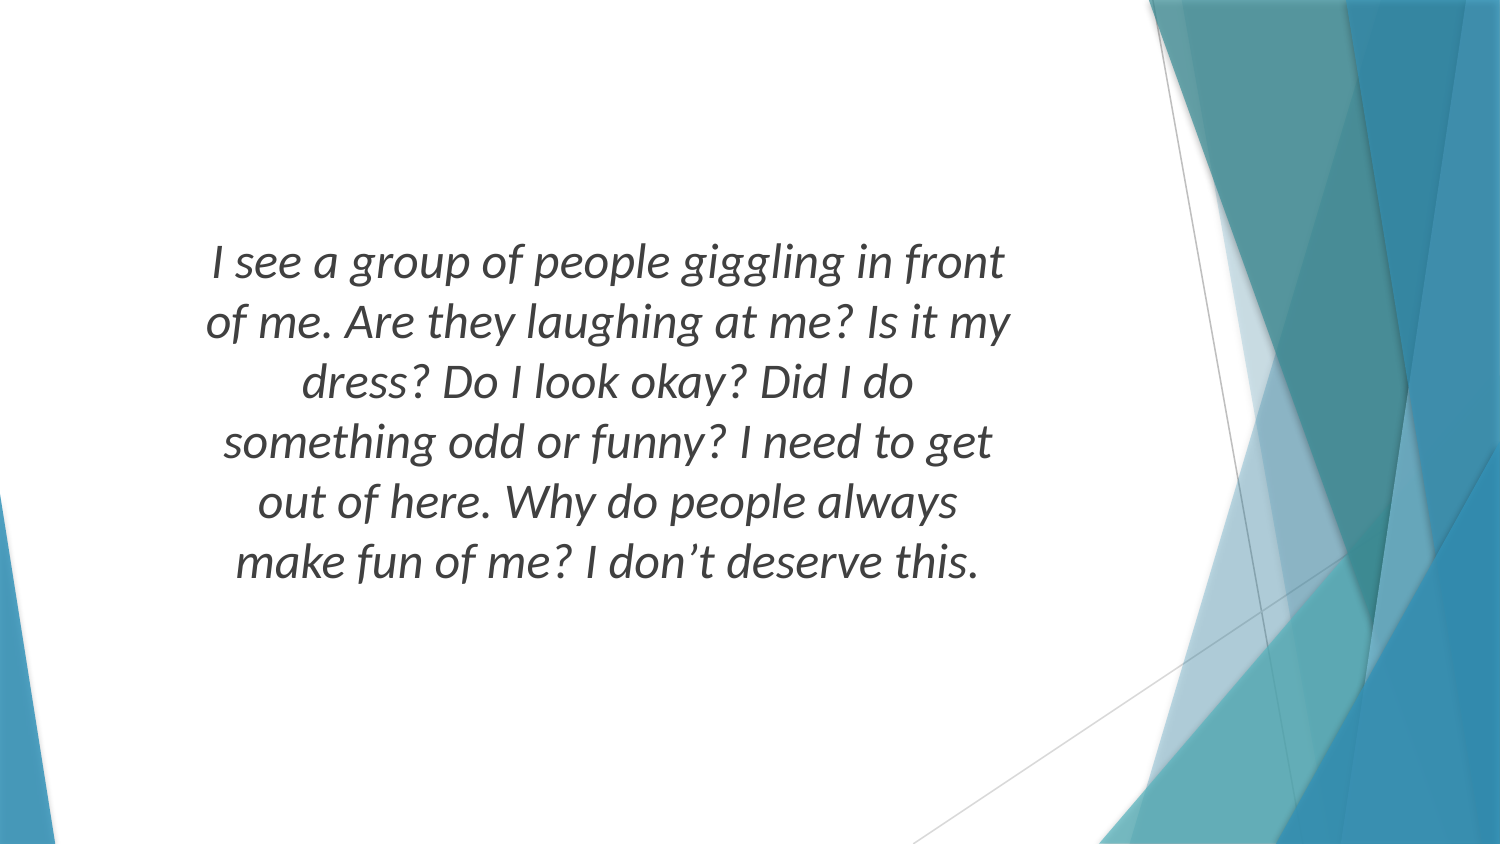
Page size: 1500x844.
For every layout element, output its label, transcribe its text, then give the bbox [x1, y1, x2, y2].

list I see a group of people giggling in front of me. Are they laughing at me? Is it my dress? Do I look okay? Did I do something odd or funny? I need to get out of here. Why do people always make fun of me? I don’t deserve this. [183, 221, 1034, 635]
